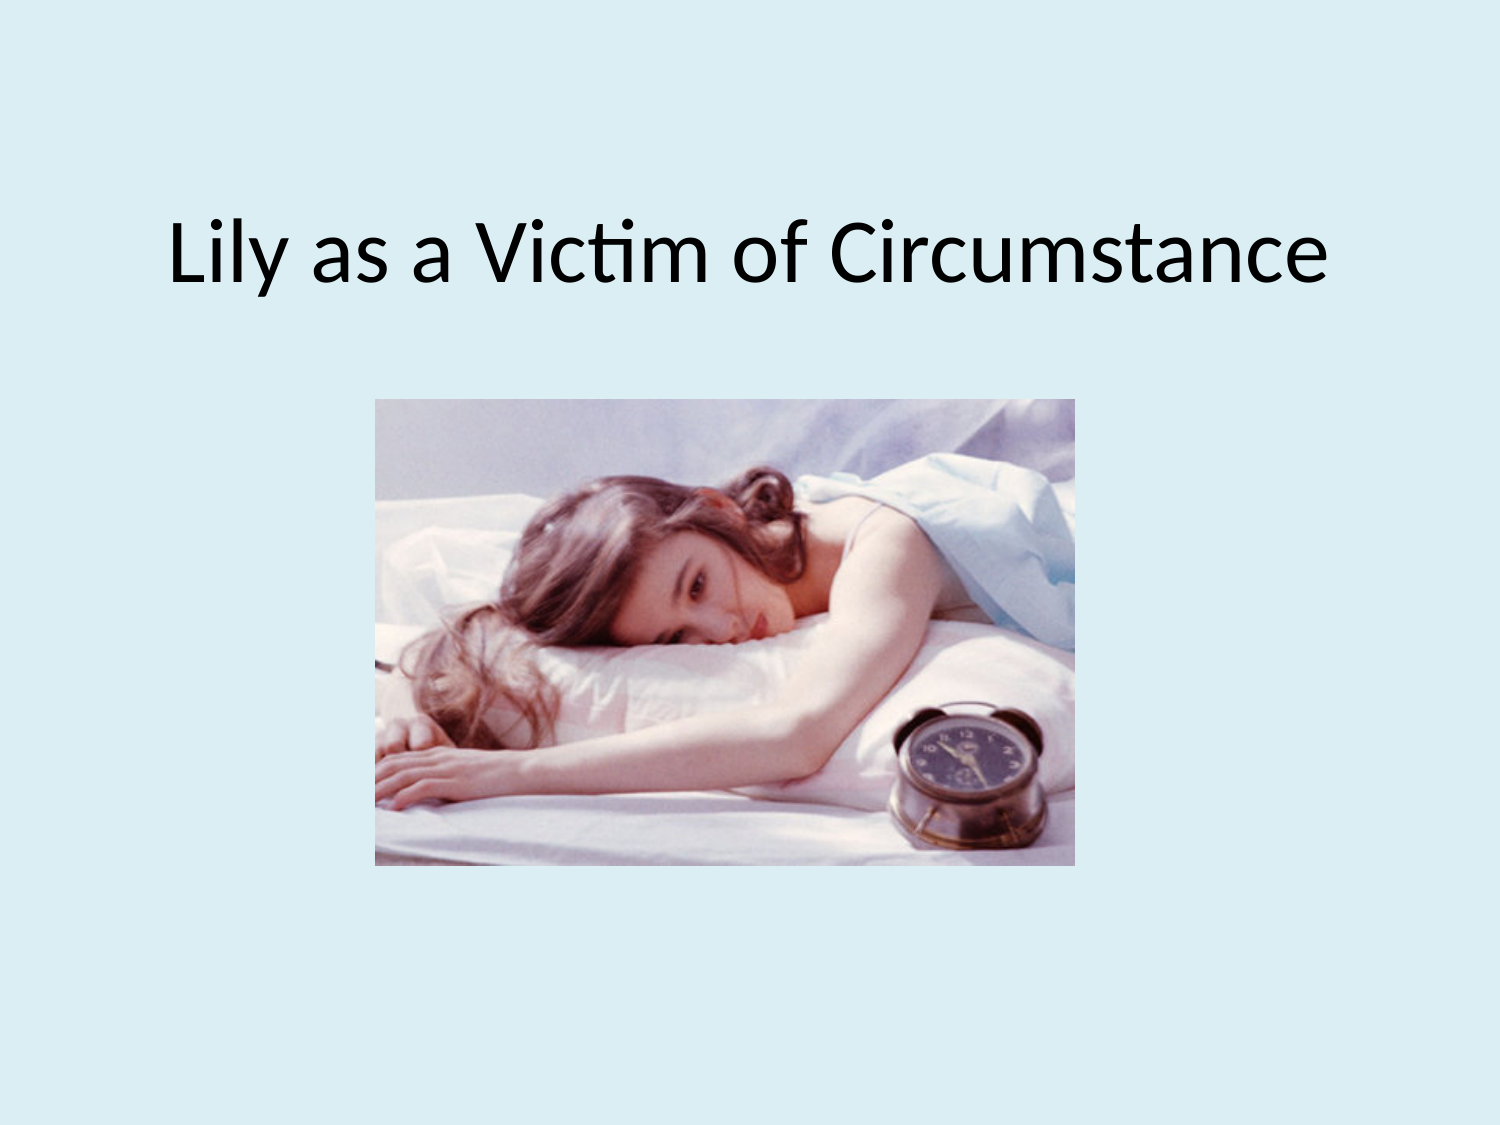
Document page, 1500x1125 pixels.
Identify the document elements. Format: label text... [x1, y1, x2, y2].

title Lily as a Victim of Circumstance [112, 125, 1388, 367]
picture [374, 399, 1076, 866]
